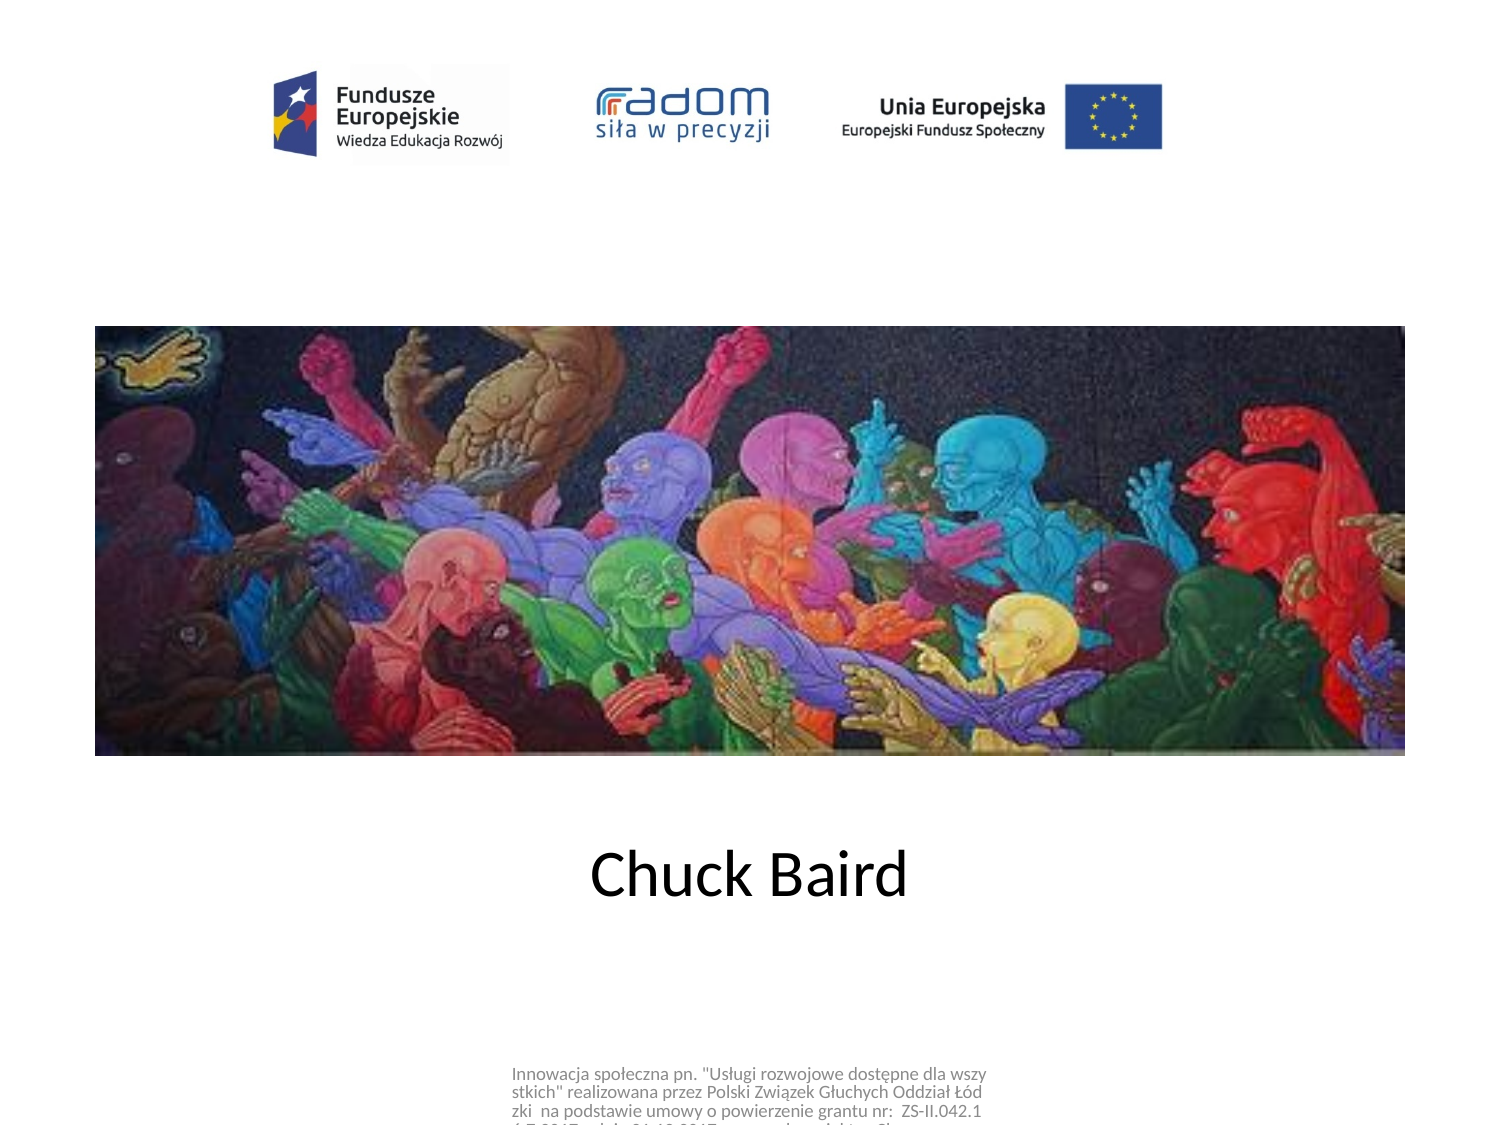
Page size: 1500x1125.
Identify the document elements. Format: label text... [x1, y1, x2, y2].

footer Innowacja społeczna pn. "Usługi rozwojowe dostępne dla wszystkich" realizowana przez Polski Związek Głuchych Oddział Łódzki na podstawie umowy o powierzenie grantu nr: ZS-II.042.16.7.2017 z dnia 21.12.2017 w ramach projektu „Chcemy pracować – innowacje w zakresie usług opiekuńczych dla osób zależnych” realizowanego przez Gminę Miasta Radomia w ramach programu Operacyjnego Wiedza Edukacja Rozwój 2014-2020 współfinansowanego ze środków Europejskiego Funduszu Społecznego IV Oś Priorytetowa POWER, Działanie 4.1: Innowacje społeczne [496, 1042, 1004, 1103]
picture [267, 61, 1183, 171]
picture [94, 326, 1405, 756]
text_box Chuck Baird [575, 822, 925, 917]
